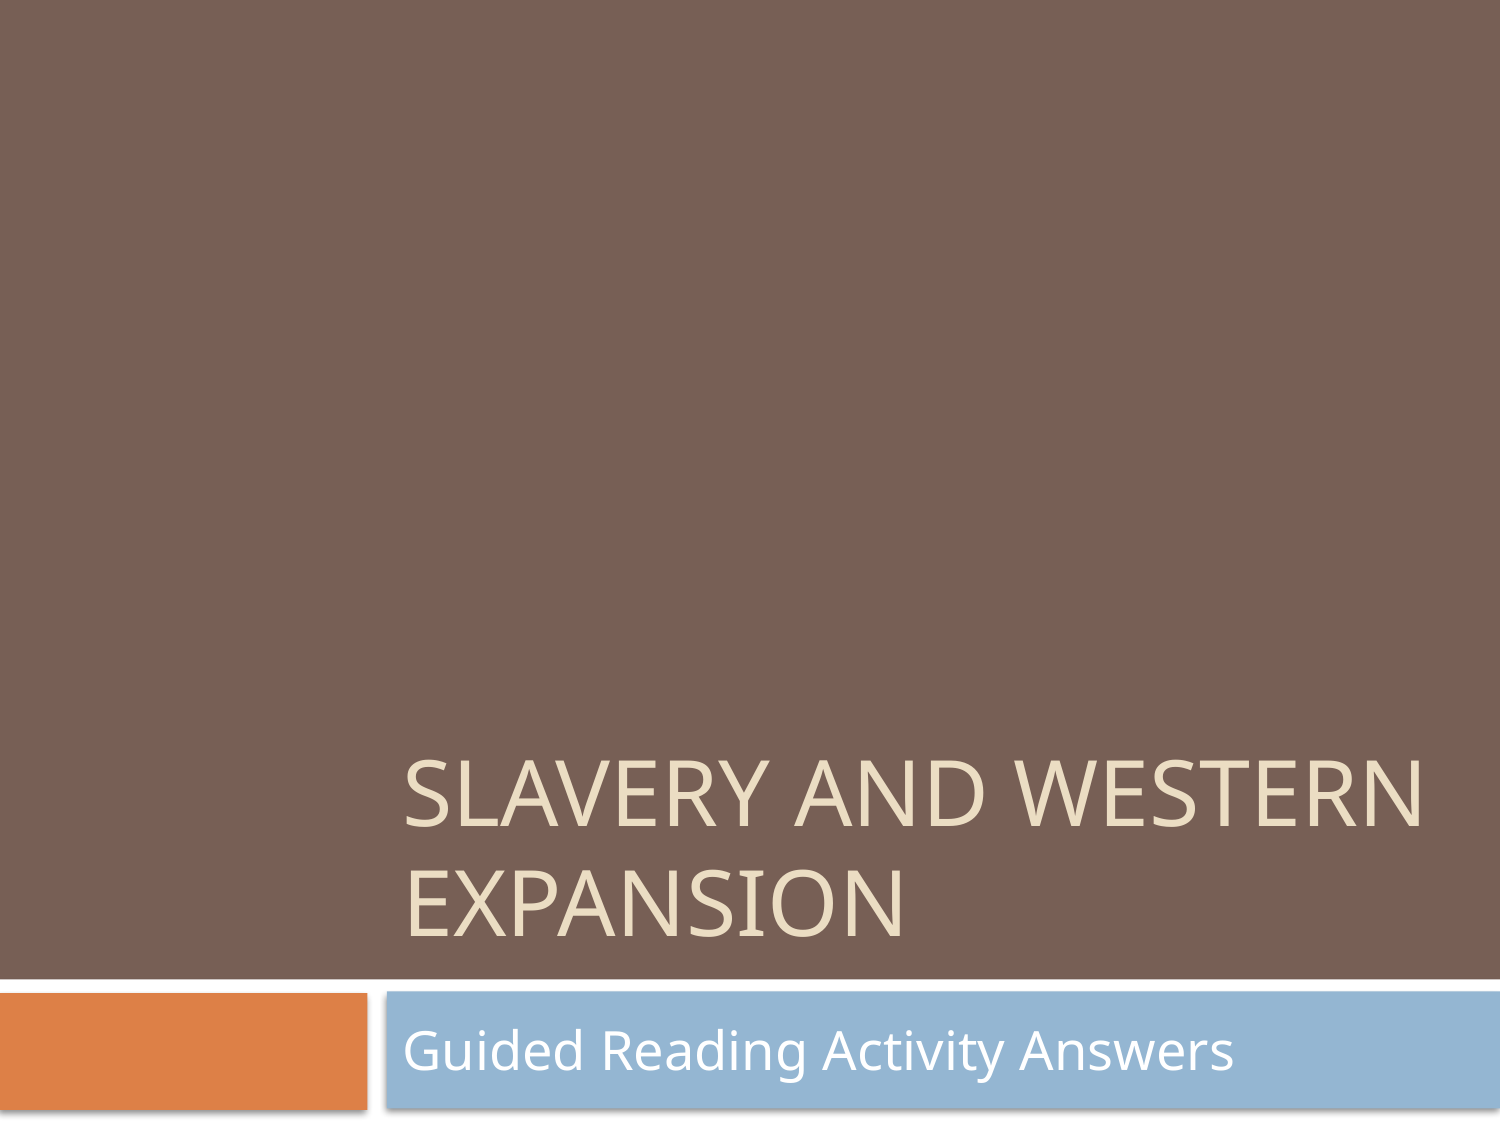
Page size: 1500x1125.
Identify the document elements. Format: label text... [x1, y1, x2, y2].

subtitle Guided Reading Activity Answers [387, 992, 1488, 1105]
title Slavery and Western Expansion [387, 662, 1450, 963]
